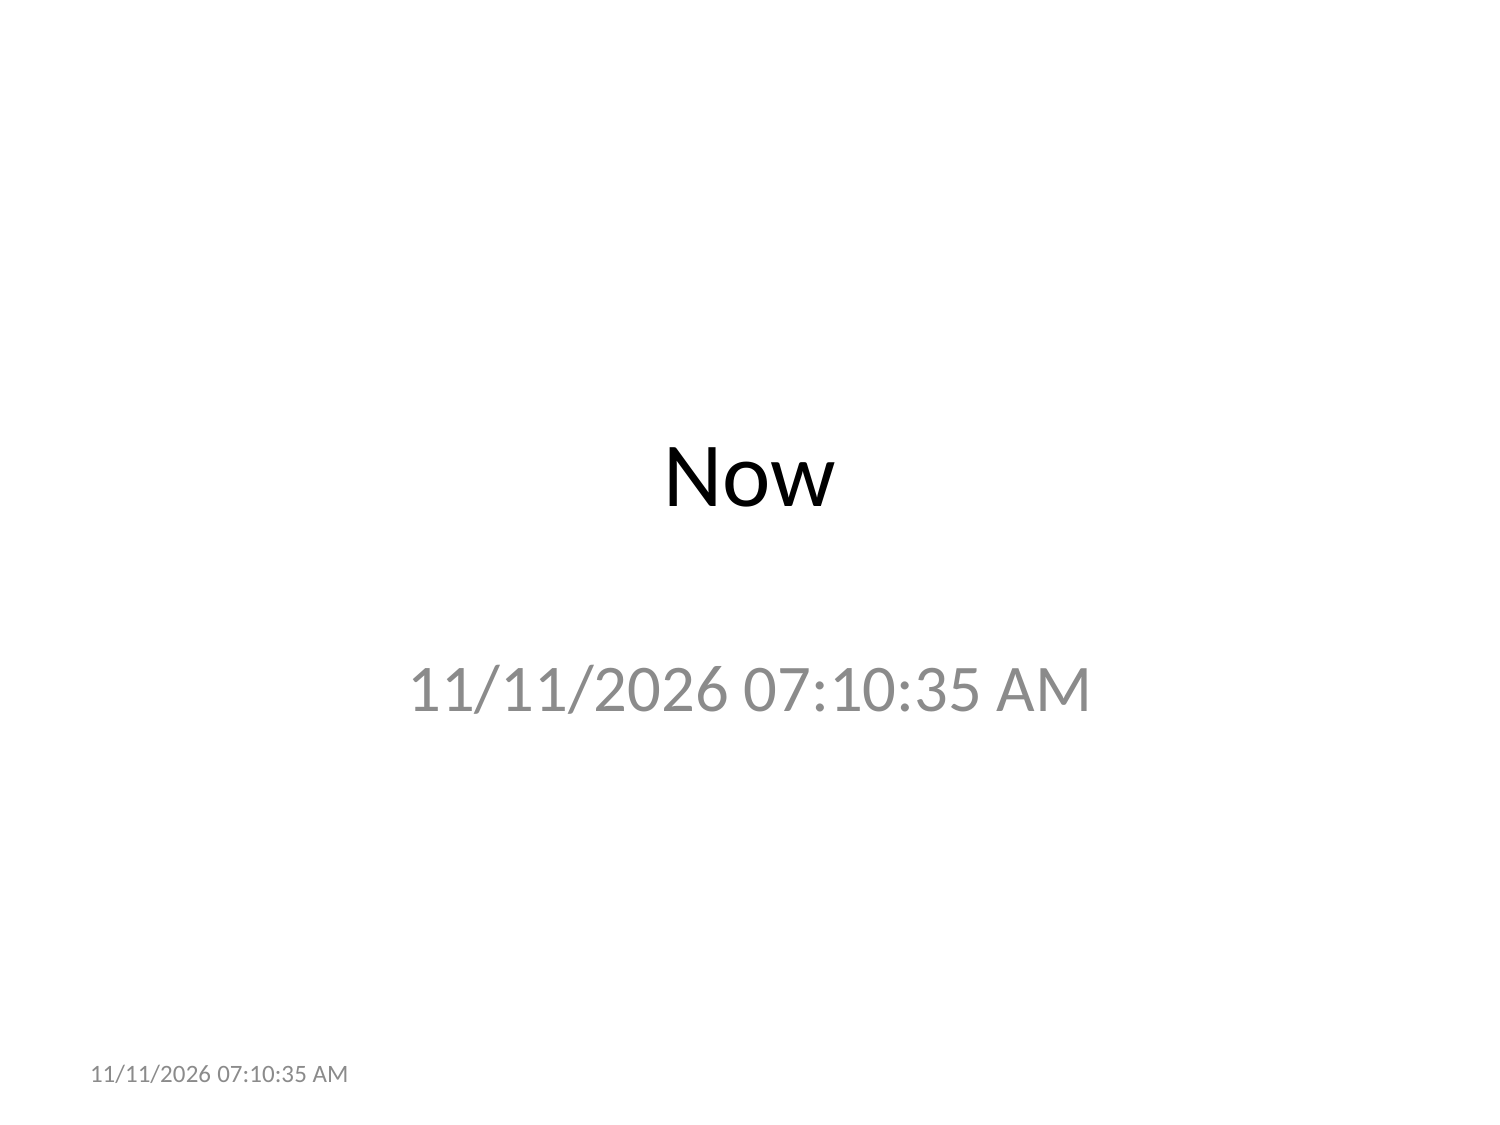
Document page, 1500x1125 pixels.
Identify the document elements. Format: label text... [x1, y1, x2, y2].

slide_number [75, 1042, 425, 1103]
subtitle 2011-12-19 10:20:04 AM [225, 637, 1275, 925]
title Now [112, 349, 1388, 591]
